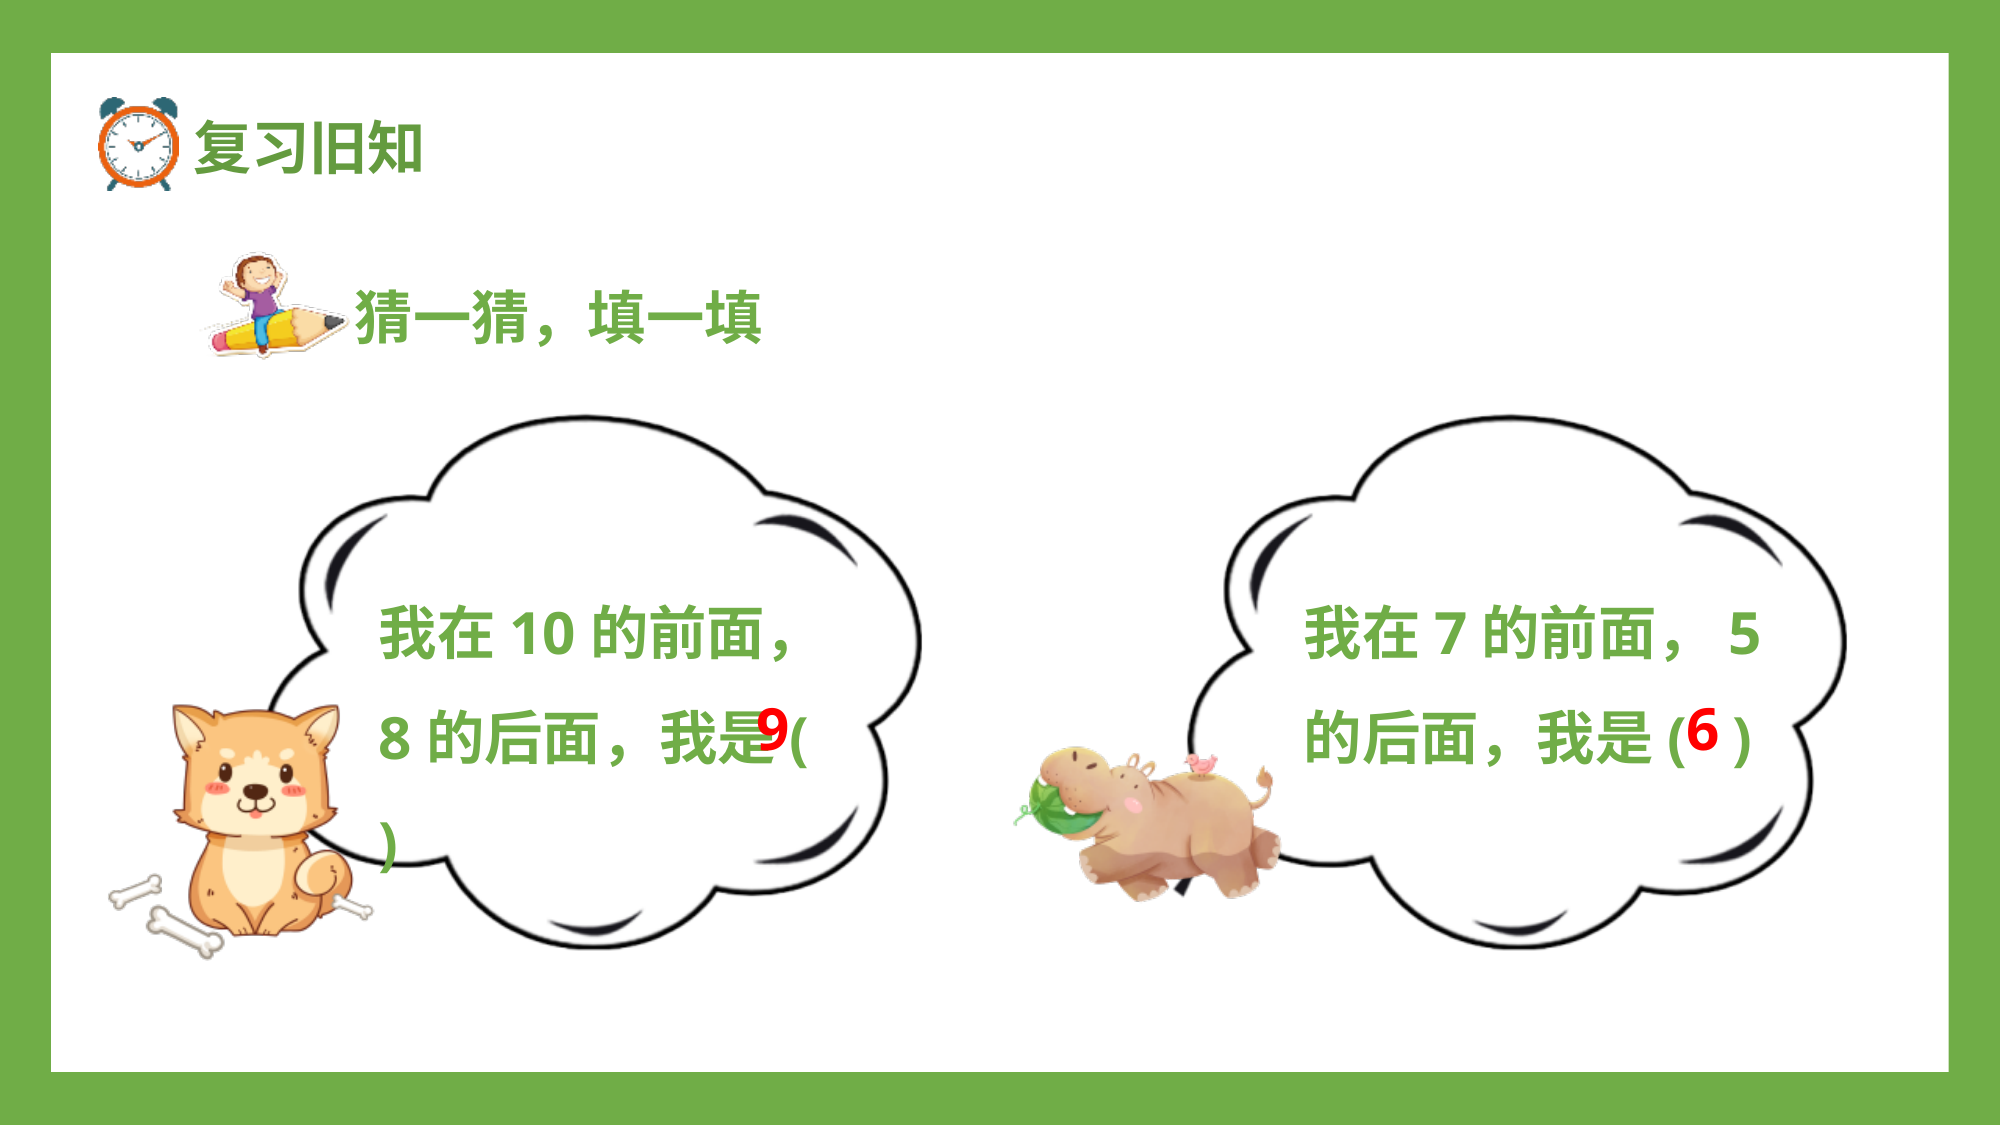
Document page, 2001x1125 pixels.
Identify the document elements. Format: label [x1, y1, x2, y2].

text_box [992, 276, 1908, 1104]
text_box [97, 97, 554, 191]
text_box [178, 239, 1478, 394]
text_box [97, 276, 983, 1104]
